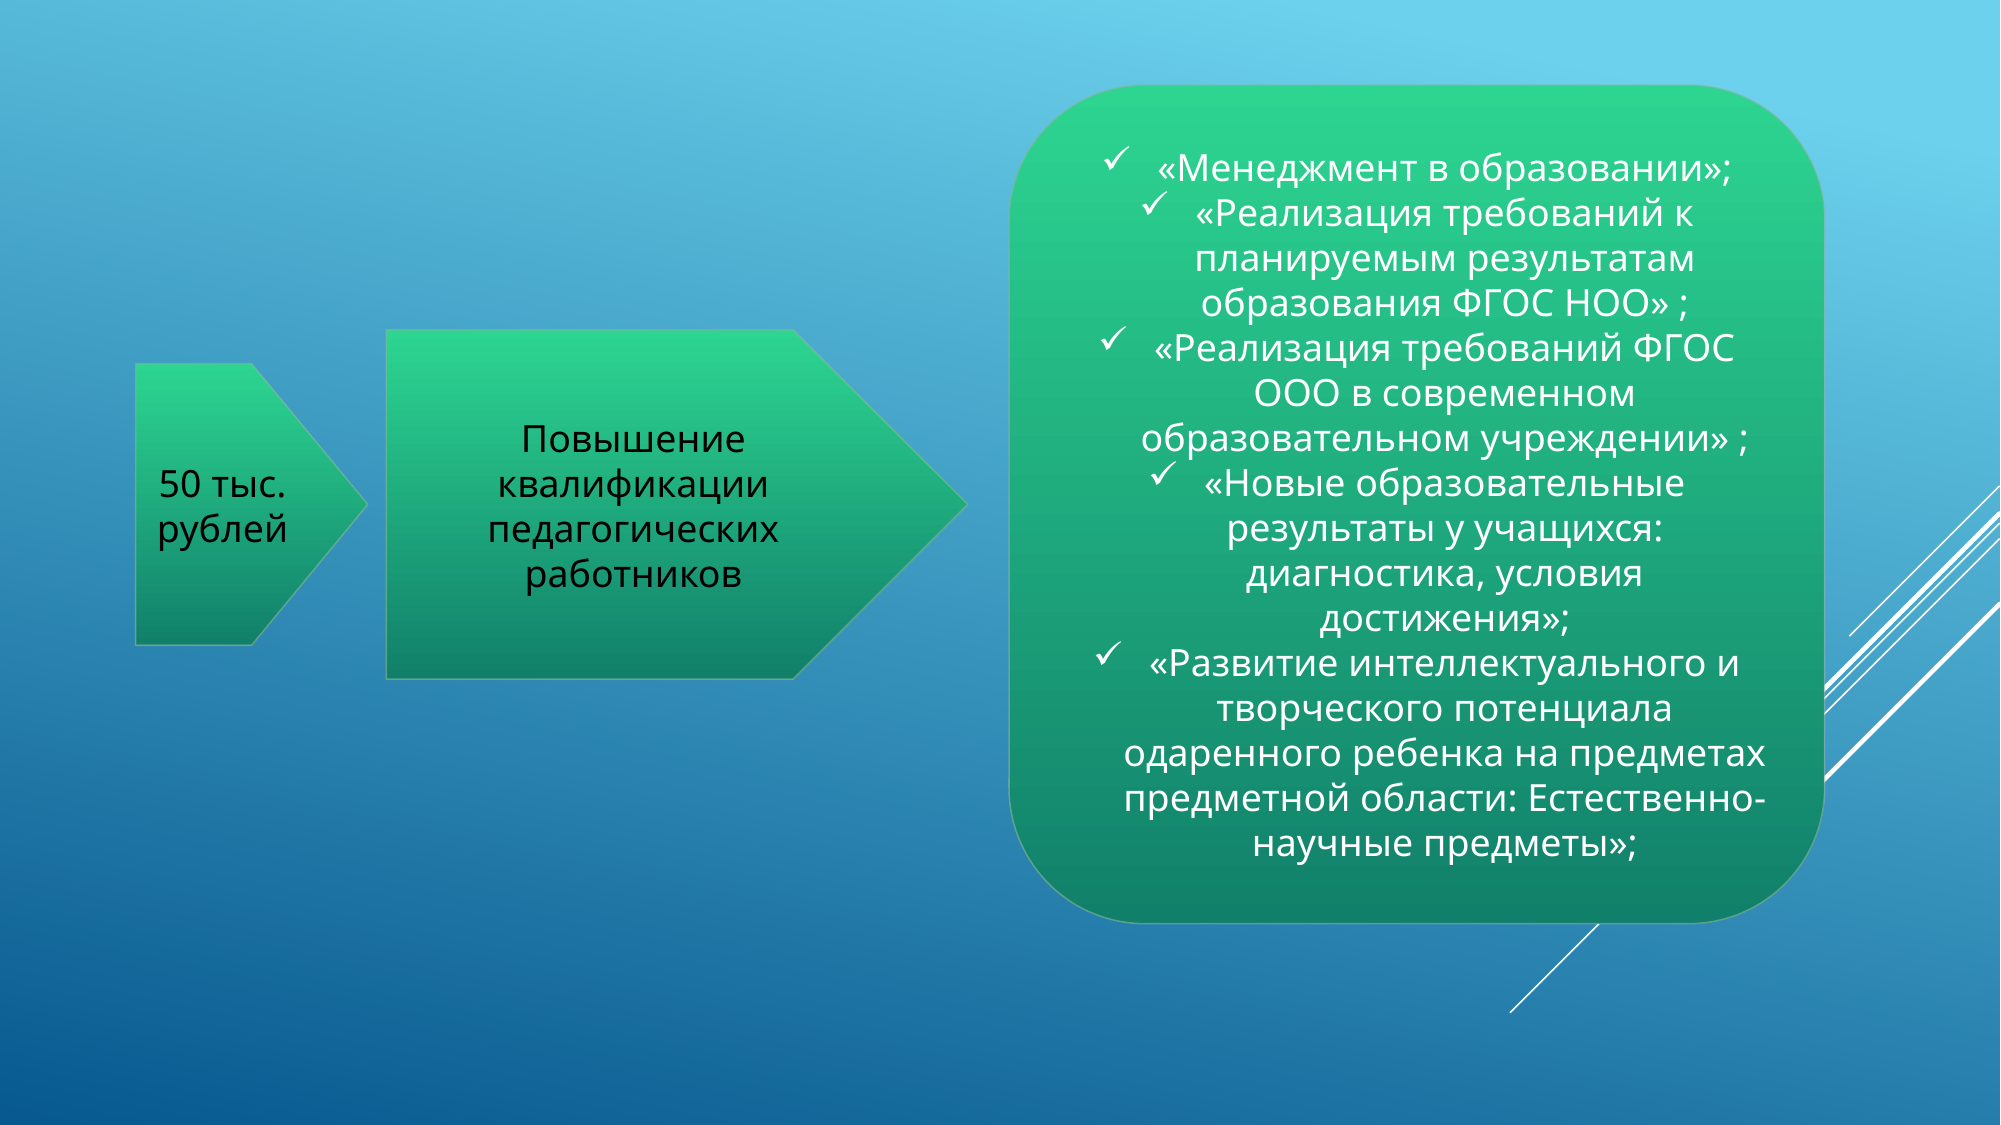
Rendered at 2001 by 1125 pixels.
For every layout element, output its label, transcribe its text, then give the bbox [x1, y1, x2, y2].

text_box Повышение квалификации педагогических работников [385, 329, 969, 680]
text_box 50 тыс. рублей [134, 362, 369, 647]
text_box «Менеджмент в образовании»; «Реализация требований к планируемым результатам образования ФГОС НОО» ; «Реализация требований ФГОС ООО в современном образовательном учреждении» ; «Новые образовательные результаты у учащихся: диагностика, условия достижения»; «Развитие интеллектуального и творческого потенциала одаренного ребенка на предметах предметной области: Естественно-научные предметы»; [1008, 84, 1826, 925]
